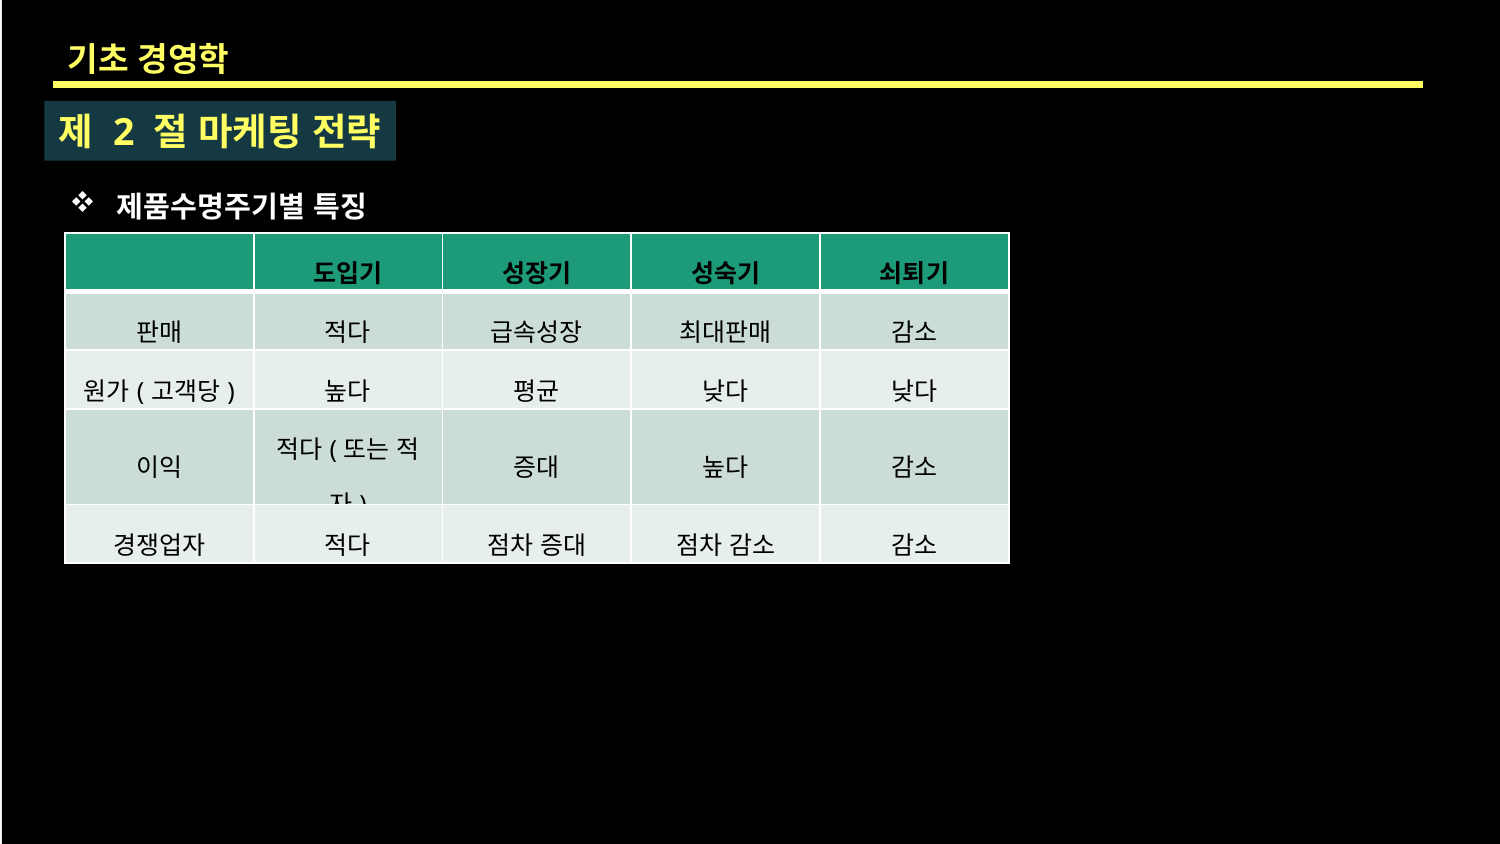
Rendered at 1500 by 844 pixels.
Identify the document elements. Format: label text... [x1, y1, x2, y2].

table_cell 최대판매 [632, 294, 819, 349]
table_cell 감소 [821, 410, 1008, 504]
table_cell 증대 [443, 410, 630, 504]
text_box 제품수명주기별 특징 [54, 163, 1048, 231]
table_header 성장기 [443, 234, 630, 289]
table_cell 이익 [66, 410, 253, 504]
table_header 성숙기 [632, 234, 819, 289]
table_header [66, 234, 253, 289]
table_cell 높다 [632, 410, 819, 504]
table_header 도입기 [255, 234, 442, 289]
table_cell 원가(고객당) [66, 351, 253, 408]
table_cell 점차 증대 [443, 505, 630, 562]
table_header 쇠퇴기 [821, 234, 1008, 289]
table_cell 경쟁업자 [66, 505, 253, 562]
table_cell 적다 [255, 505, 442, 562]
text_box 제 2 절 마케팅 전략 [44, 100, 396, 161]
picture [52, 102, 97, 145]
table_cell 감소 [821, 294, 1008, 349]
table_cell 낮다 [632, 351, 819, 408]
table_cell 판매 [66, 294, 253, 349]
table_cell 낮다 [821, 351, 1008, 408]
table_cell 높다 [255, 351, 442, 408]
table_cell 점차 감소 [632, 505, 819, 562]
table_cell 급속성장 [443, 294, 630, 349]
table_cell 평균 [443, 351, 630, 408]
table_cell 감소 [821, 505, 1008, 562]
table_cell 적다 [255, 294, 442, 349]
table_cell 적다(또는 적자) [255, 410, 442, 504]
